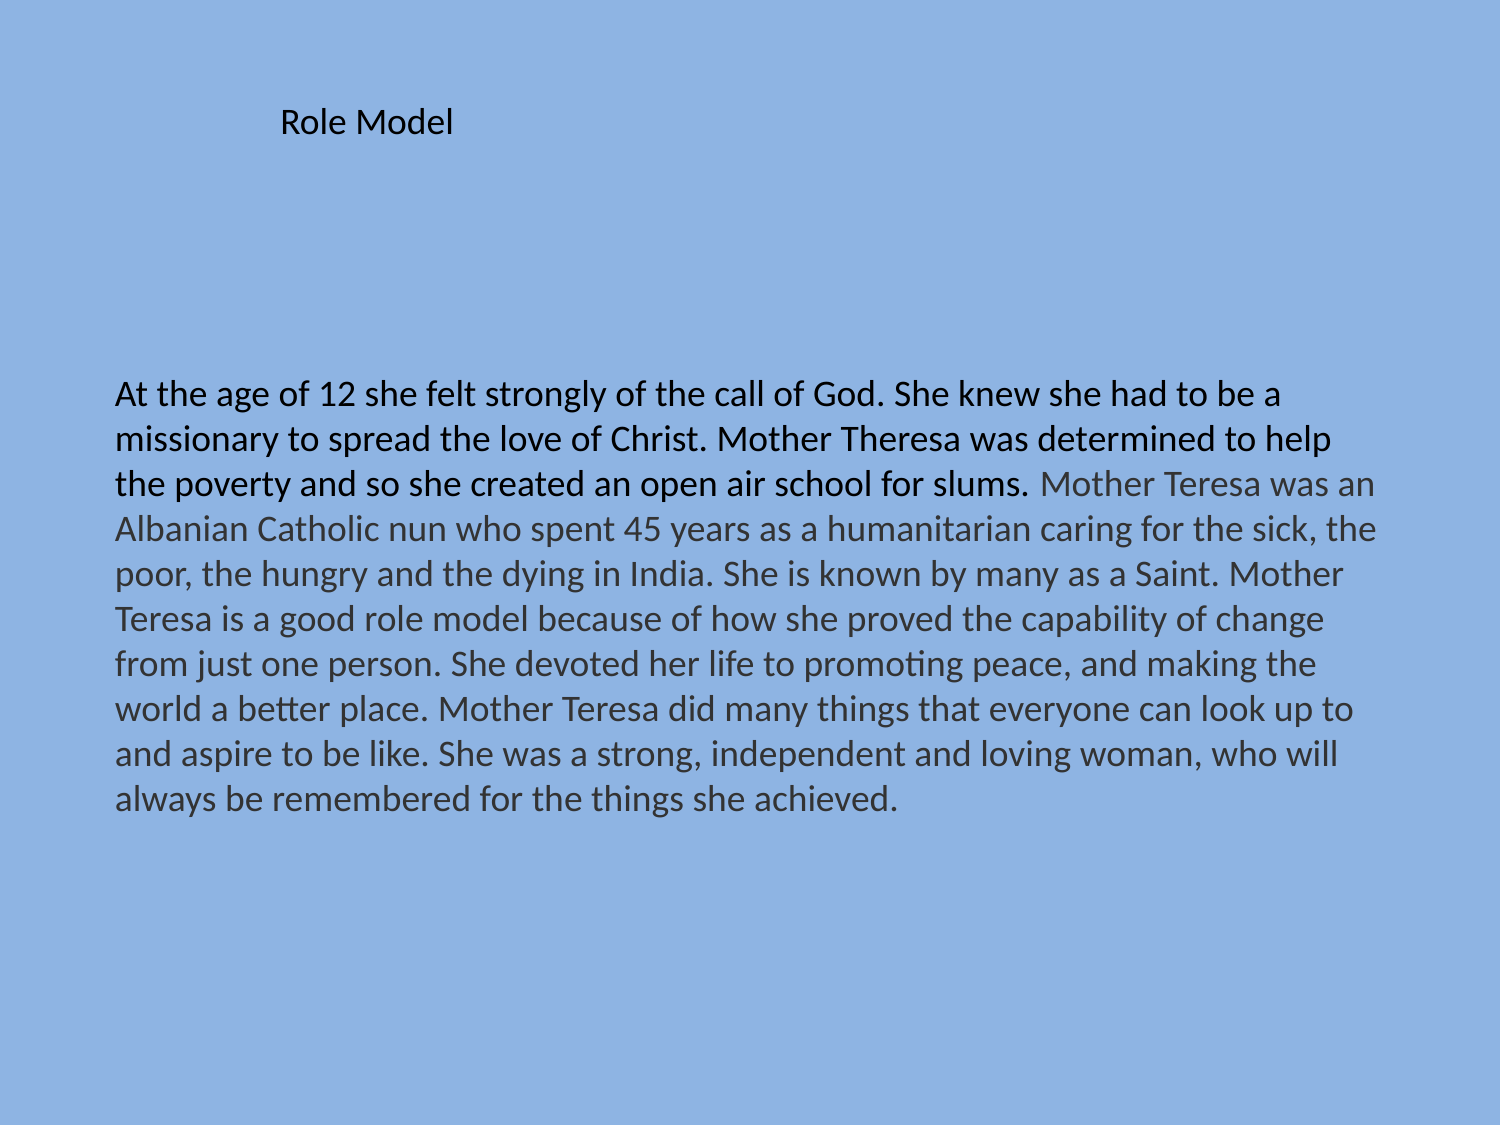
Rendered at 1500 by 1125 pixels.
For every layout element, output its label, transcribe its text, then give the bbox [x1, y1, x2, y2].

text_box At the age of 12 she felt strongly of the call of God. She knew she had to be a missionary to spread the love of Christ. Mother Theresa was determined to help the poverty and so she created an open air school for slums. Mother Teresa was an Albanian Catholic nun who spent 45 years as a humanitarian caring for the sick, the poor, the hungry and the dying in India. She is known by many as a Saint. Mother Teresa is a good role model because of how she proved the capability of change from just one person. She devoted her life to promoting peace, and making the world a better place. Mother Teresa did many things that everyone can look up to and aspire to be like. She was a strong, independent and loving woman, who will always be remembered for the things she achieved. [100, 361, 1400, 917]
text_box Role Model [265, 89, 1211, 150]
